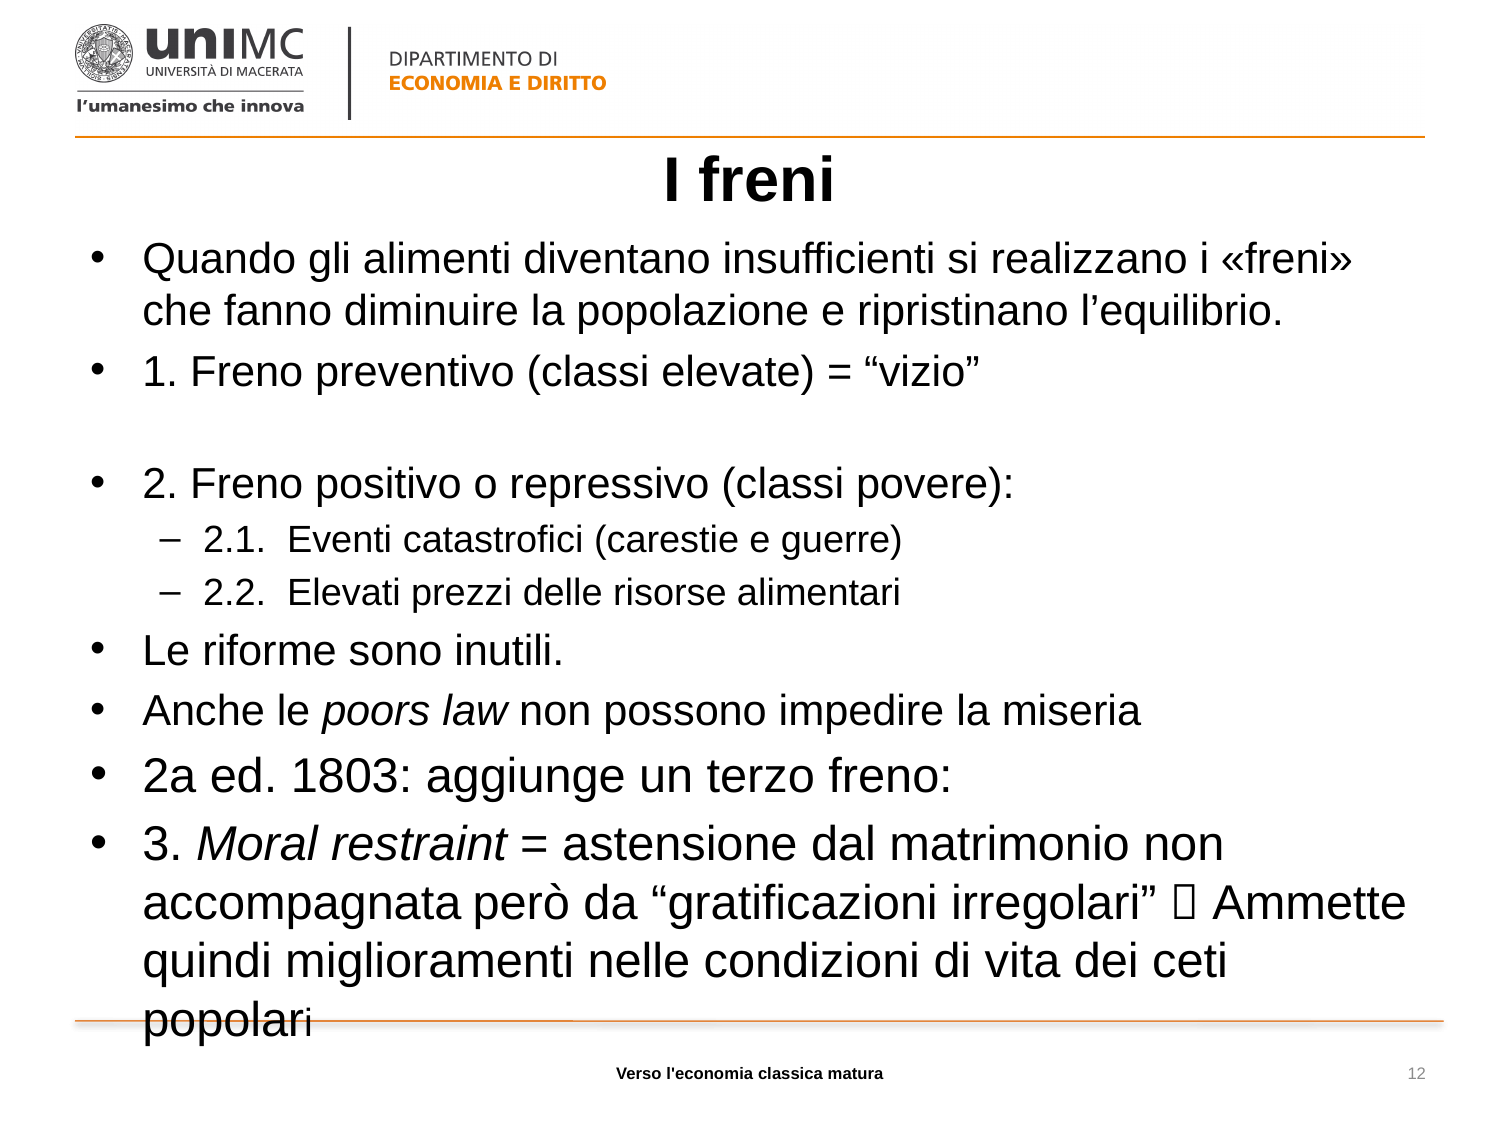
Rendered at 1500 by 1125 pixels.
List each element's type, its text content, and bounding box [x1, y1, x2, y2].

slide_number 12 [1091, 1042, 1442, 1103]
footer Verso l'economia classica matura [512, 1042, 988, 1103]
picture [75, 24, 1425, 129]
list Quando gli alimenti diventano insufficienti si realizzano i «freni» che fanno diminuire la popolazione e ripristinano l’equilibrio. 1. Freno preventivo (classi elevate) = “vizio” 2. Freno positivo o repressivo (classi povere): 2.1. Eventi catastrofici (carestie e guerre) 2.2. Elevati prezzi delle risorse alimentari Le riforme sono inutili. Anche le poors law non possono impedire la miseria 2a ed. 1803: aggiunge un terzo freno: 3. Moral restraint = astensione dal matrimonio non accompagnata però da “gratificazioni irregolari”  Ammette quindi miglioramenti nelle condizioni di vita dei ceti popolari [75, 222, 1425, 1056]
title I freni [75, 129, 1425, 222]
